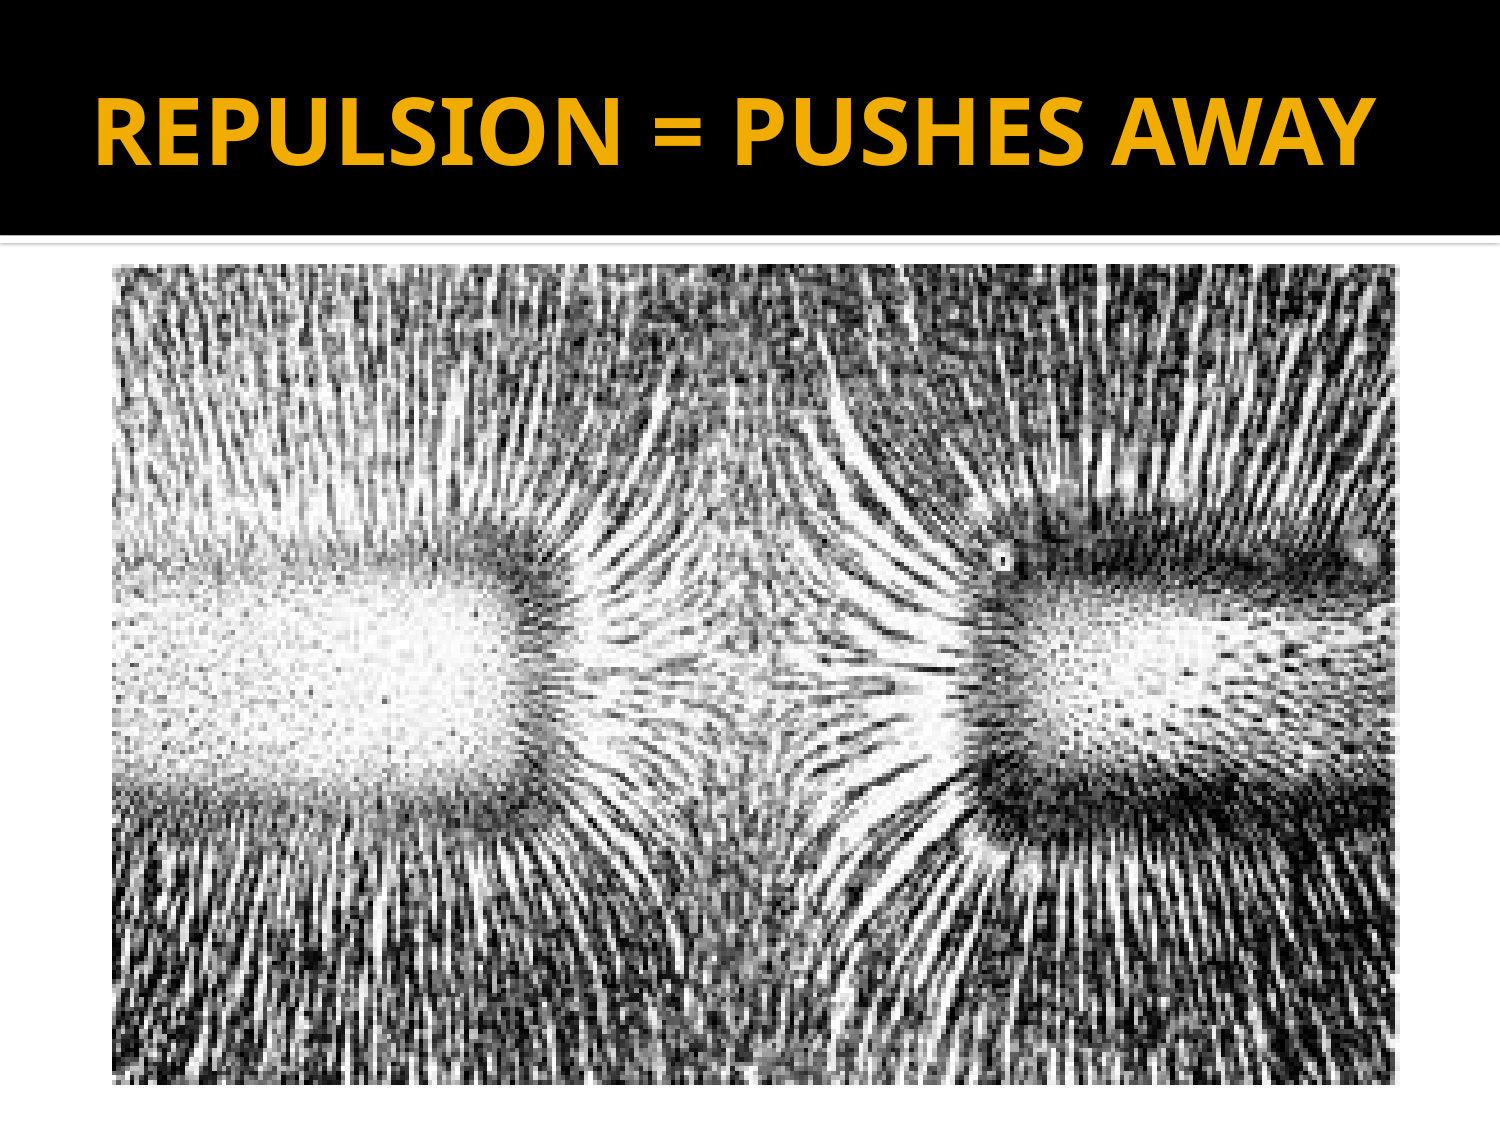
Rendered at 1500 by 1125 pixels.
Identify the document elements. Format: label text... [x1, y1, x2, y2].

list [112, 264, 1400, 1085]
title REPULSION = PUSHES AWAY [75, 25, 1425, 231]
